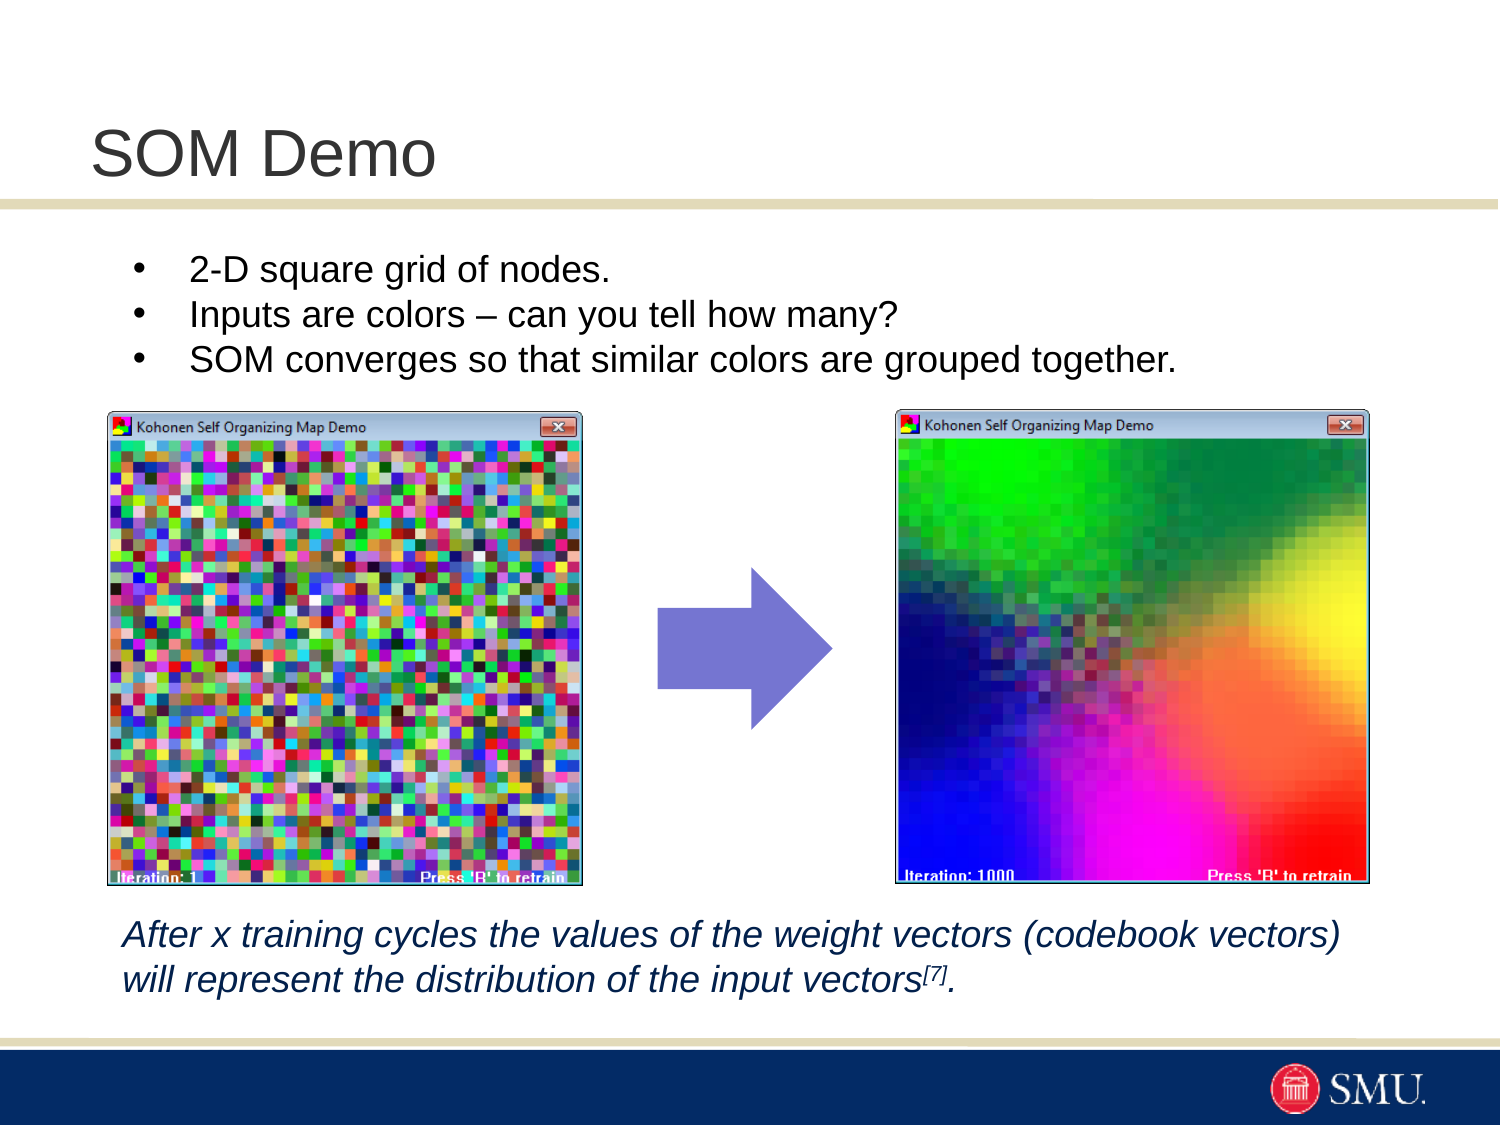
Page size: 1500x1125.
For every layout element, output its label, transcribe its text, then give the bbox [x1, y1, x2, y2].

text_box After x training cycles the values of the weight vectors (codebook vectors) will represent the distribution of the input vectors[7]. [107, 903, 1370, 1008]
picture [107, 410, 583, 887]
title SOM Demo [75, 9, 1425, 198]
picture [894, 408, 1371, 885]
text_box [655, 565, 835, 732]
text_box 2-D square grid of nodes. Inputs are colors – can you tell how many? SOM converges so that similar colors are grouped together. [118, 237, 1372, 388]
picture [1270, 1063, 1425, 1114]
